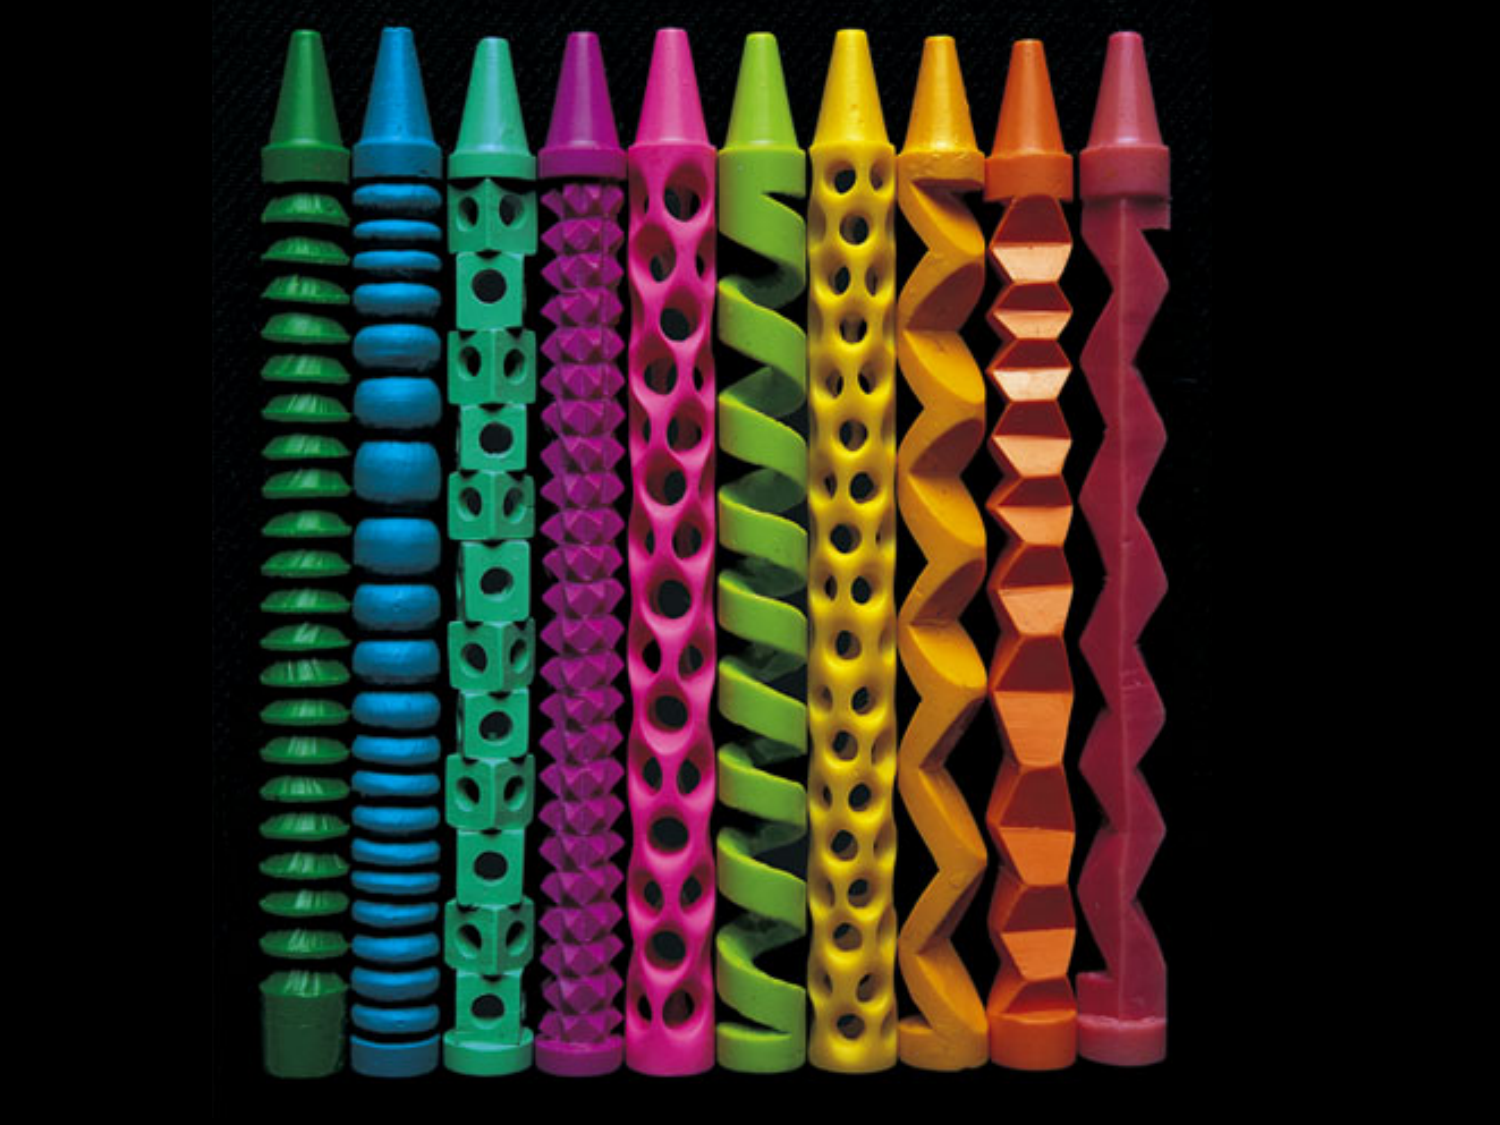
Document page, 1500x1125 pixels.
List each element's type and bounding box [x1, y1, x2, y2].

picture [212, 0, 1213, 1118]
